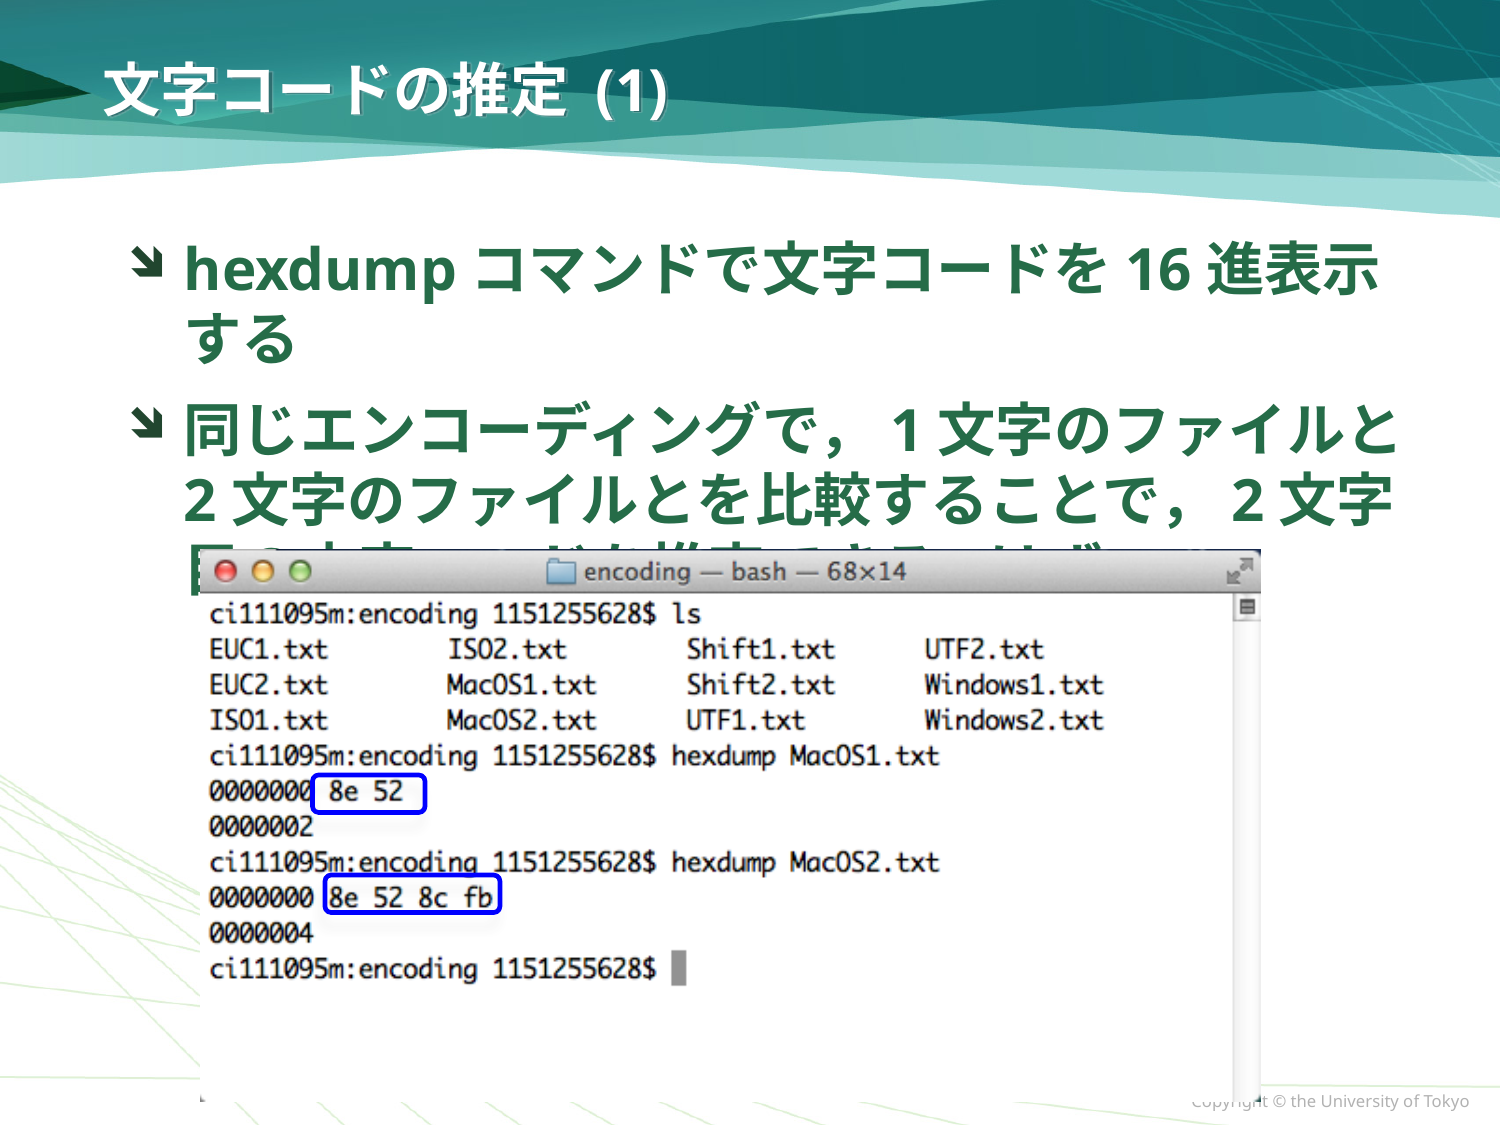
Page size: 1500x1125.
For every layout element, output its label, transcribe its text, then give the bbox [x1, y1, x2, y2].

title 文字コードの推定 (1) [87, 41, 1450, 135]
picture [0, 0, 1500, 1125]
list hexdumpコマンドで文字コードを16進表示する 同じエンコーディングで，1文字のファイルと2文字のファイルとを比較することで，2文字目の文字コードを推定できる(はず…) [112, 224, 1438, 1057]
